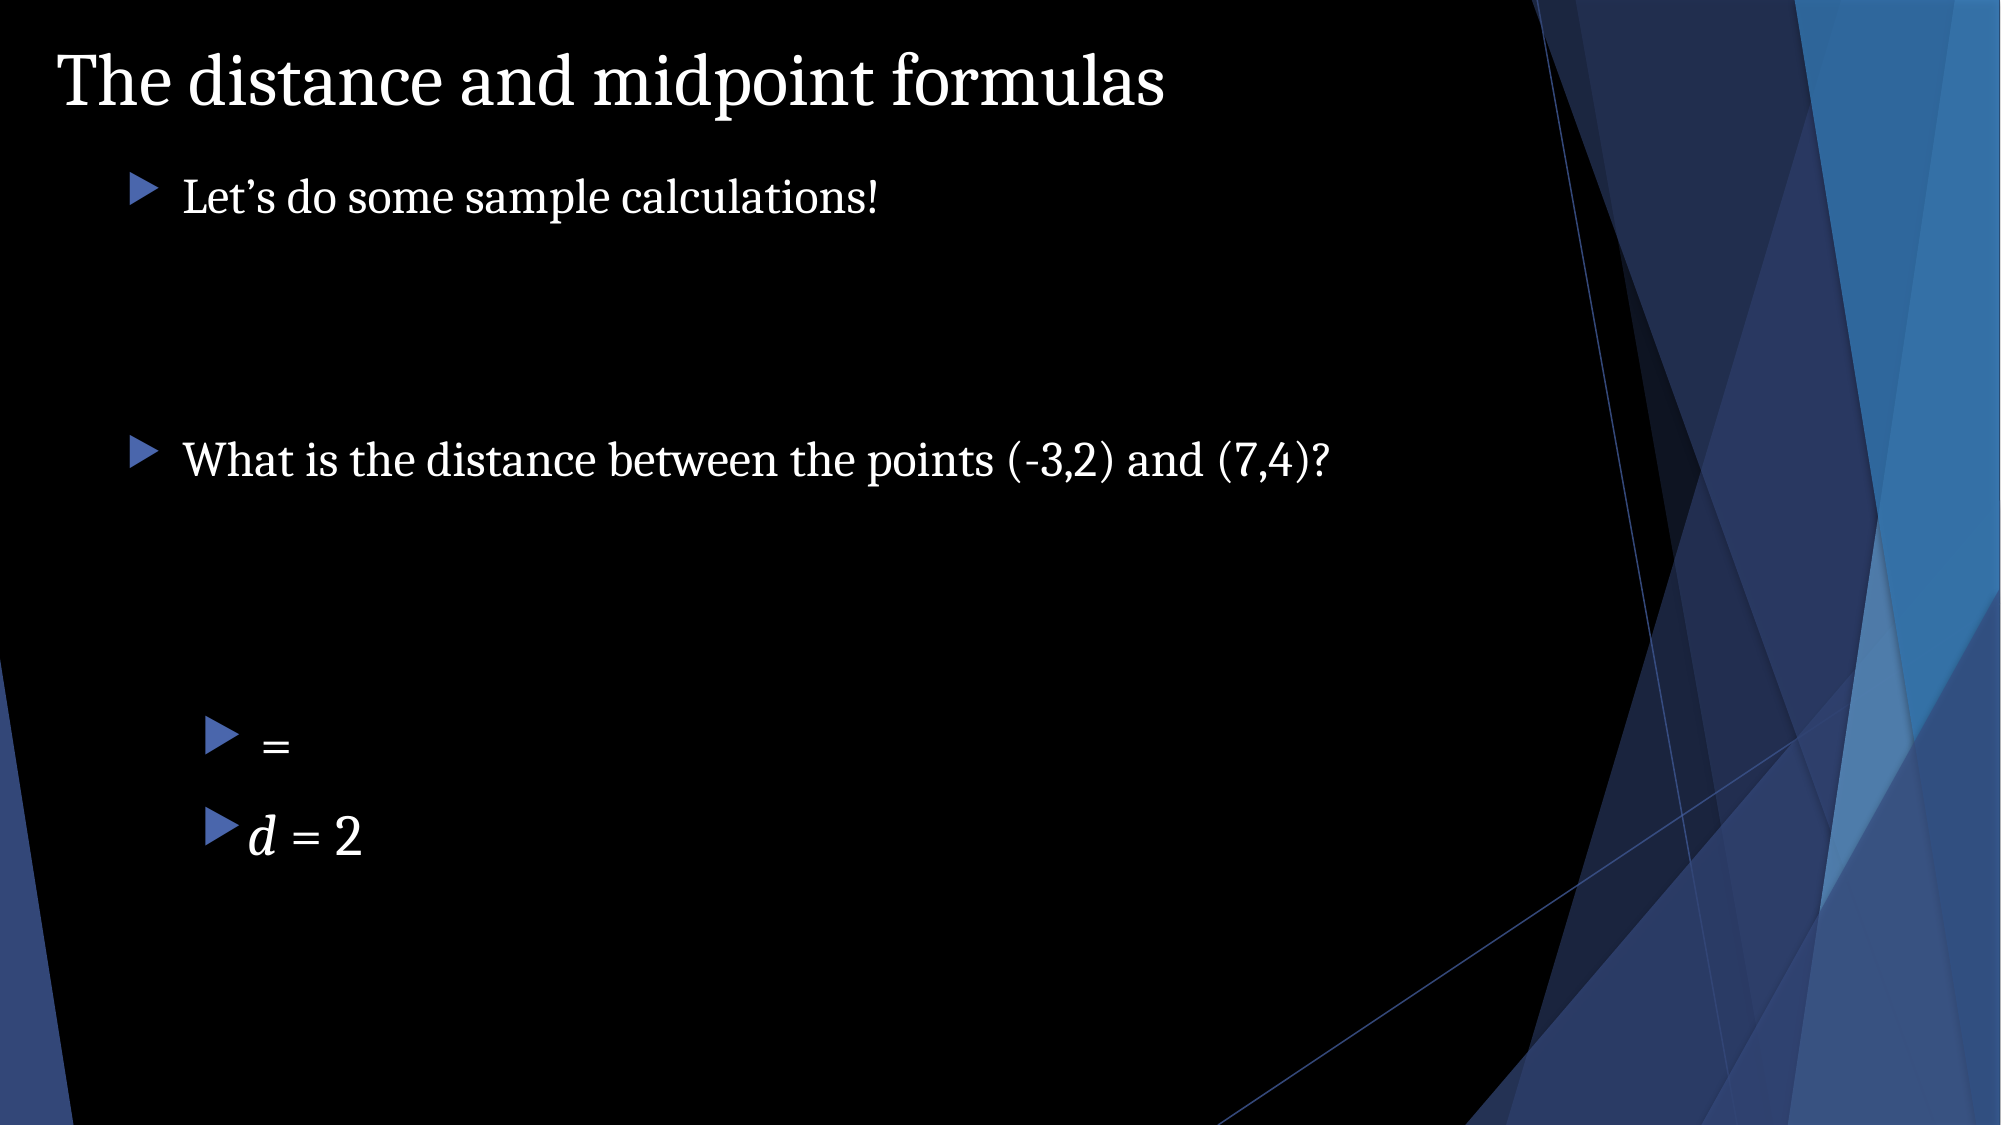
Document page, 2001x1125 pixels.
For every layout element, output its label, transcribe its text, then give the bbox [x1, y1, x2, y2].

title The distance and midpoint formulas [41, 22, 1452, 240]
